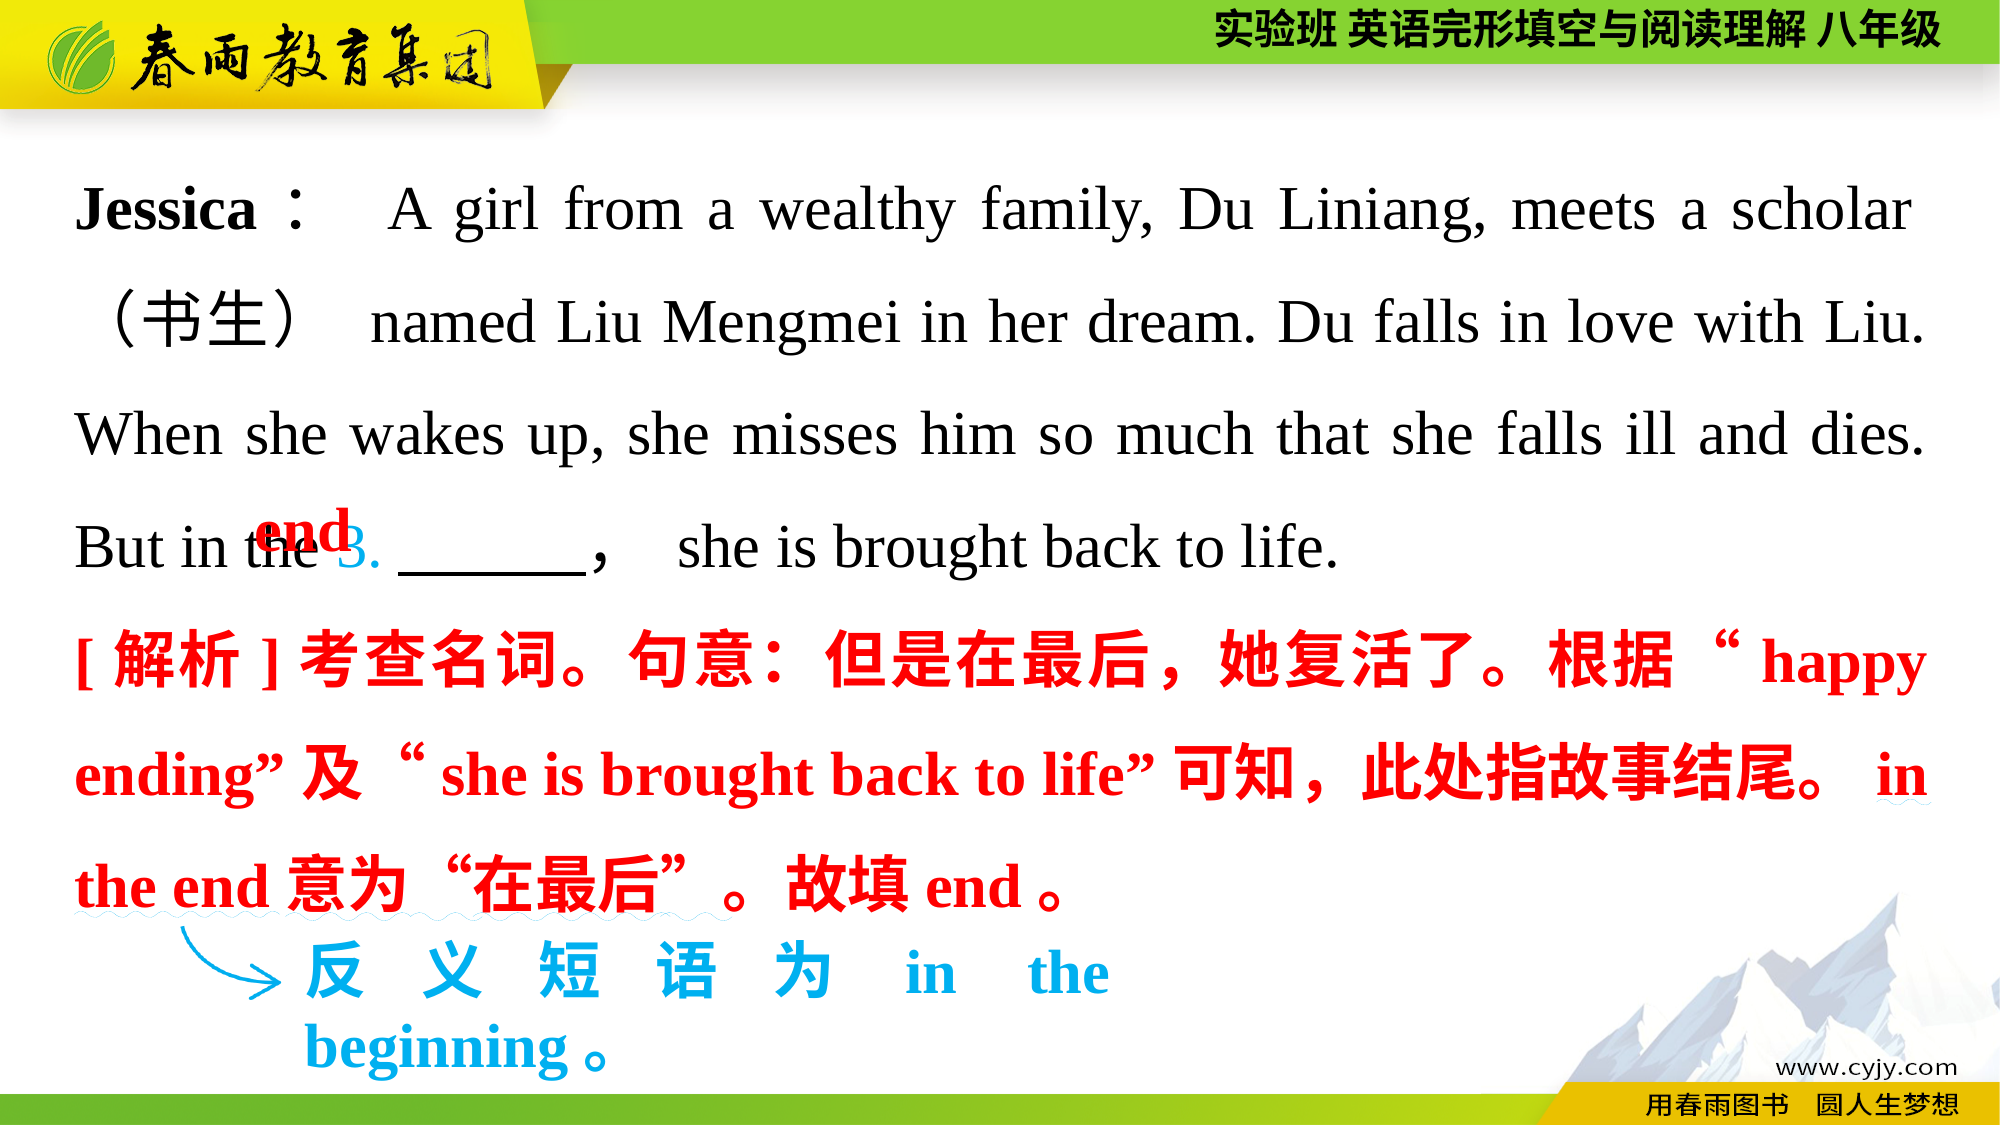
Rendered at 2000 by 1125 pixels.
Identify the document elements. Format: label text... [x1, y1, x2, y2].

picture [0, 0, 2000, 1125]
list Jessica： A girl from a wealthy family, Du Liniang, meets a scholar（书生） named Liu Mengmei in her dream. Du falls in love with Liu. When she wakes up, she misses him so much that she falls ill and dies. But in the 3. ， she is brought back to life. [59, 122, 1944, 575]
text_box end [239, 481, 367, 571]
text_box [解析]考查名词。句意：但是在最后，她复活了。根据“happy ending”及“she is brought back to life”可知，此处指故事结尾。in the end意为“在最后”。故填end。 [59, 575, 1944, 928]
text_box 反义短语为in the beginning。 [290, 923, 1126, 1013]
